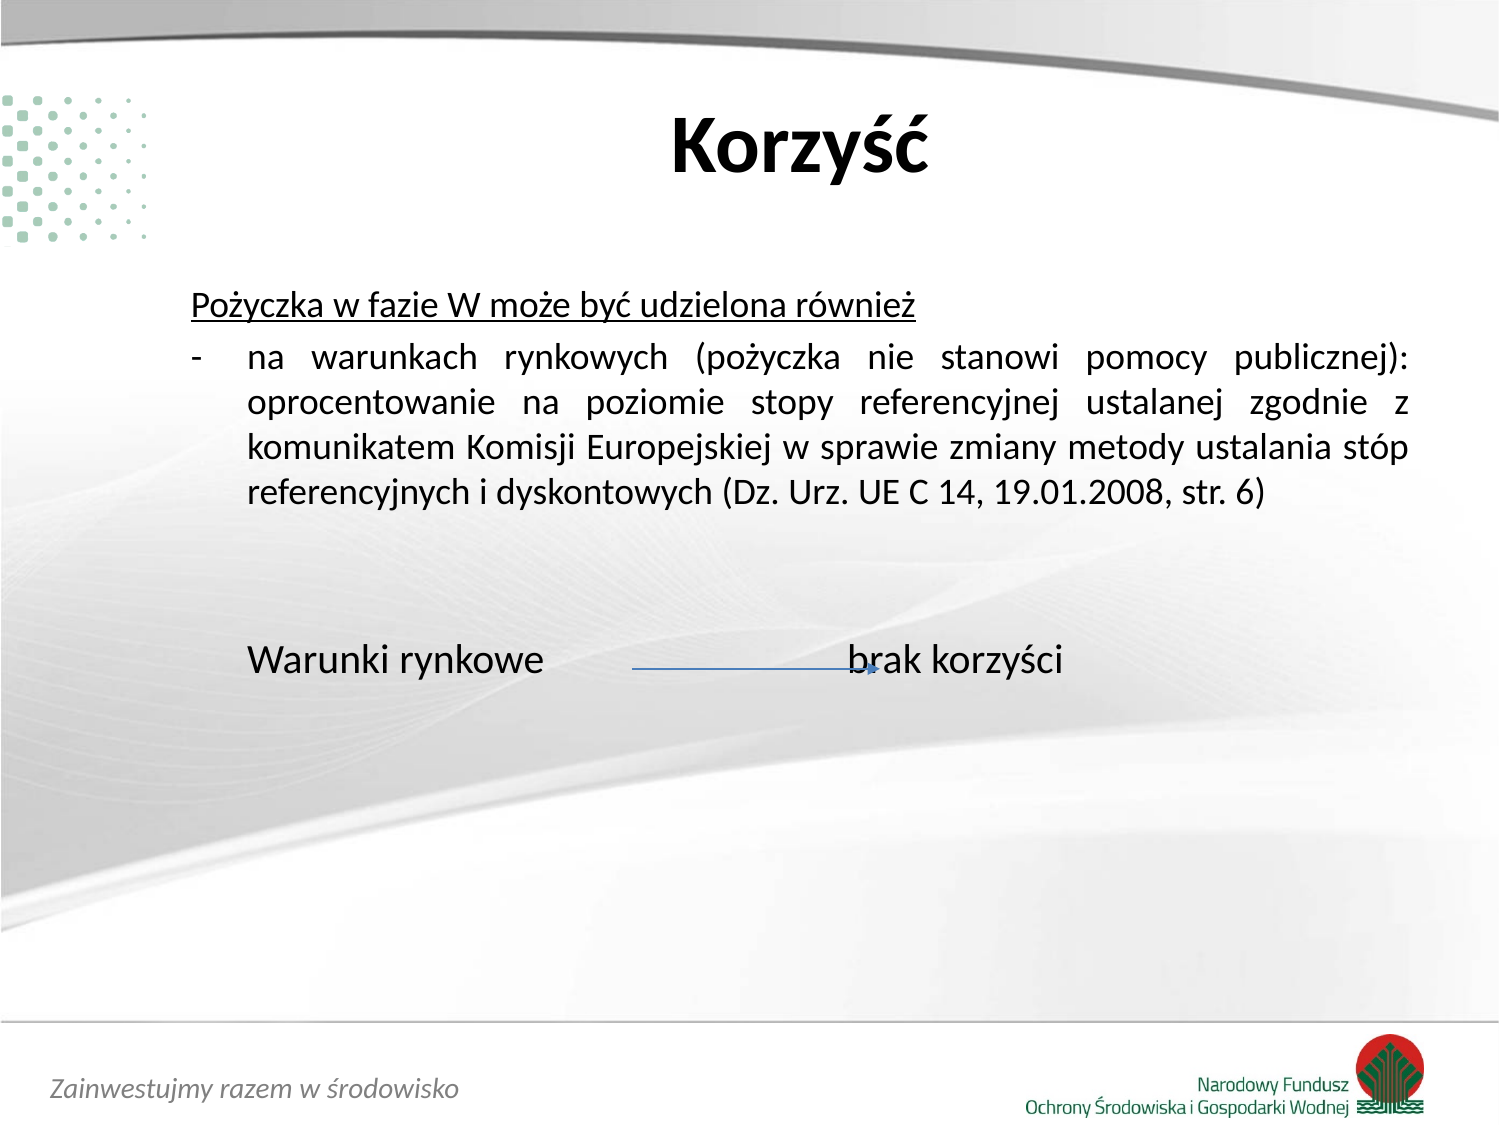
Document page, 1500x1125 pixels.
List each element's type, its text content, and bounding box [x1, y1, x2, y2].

picture [1026, 1034, 1424, 1118]
title Korzyść [175, 58, 1425, 219]
picture [0, 0, 1499, 1023]
list Pożyczka w fazie W może być udzielona również - na warunkach rynkowych (pożyczka nie stanowi pomocy publicznej): oprocentowanie na poziomie stopy referencyjnej ustalanej zgodnie z komunikatem Komisji Europejskiej w sprawie zmiany metody ustalania stóp referencyjnych i dyskontowych (Dz. Urz. UE C 14, 19.01.2008, str. 6) Warunki rynkowe brak korzyści [175, 219, 1425, 1005]
